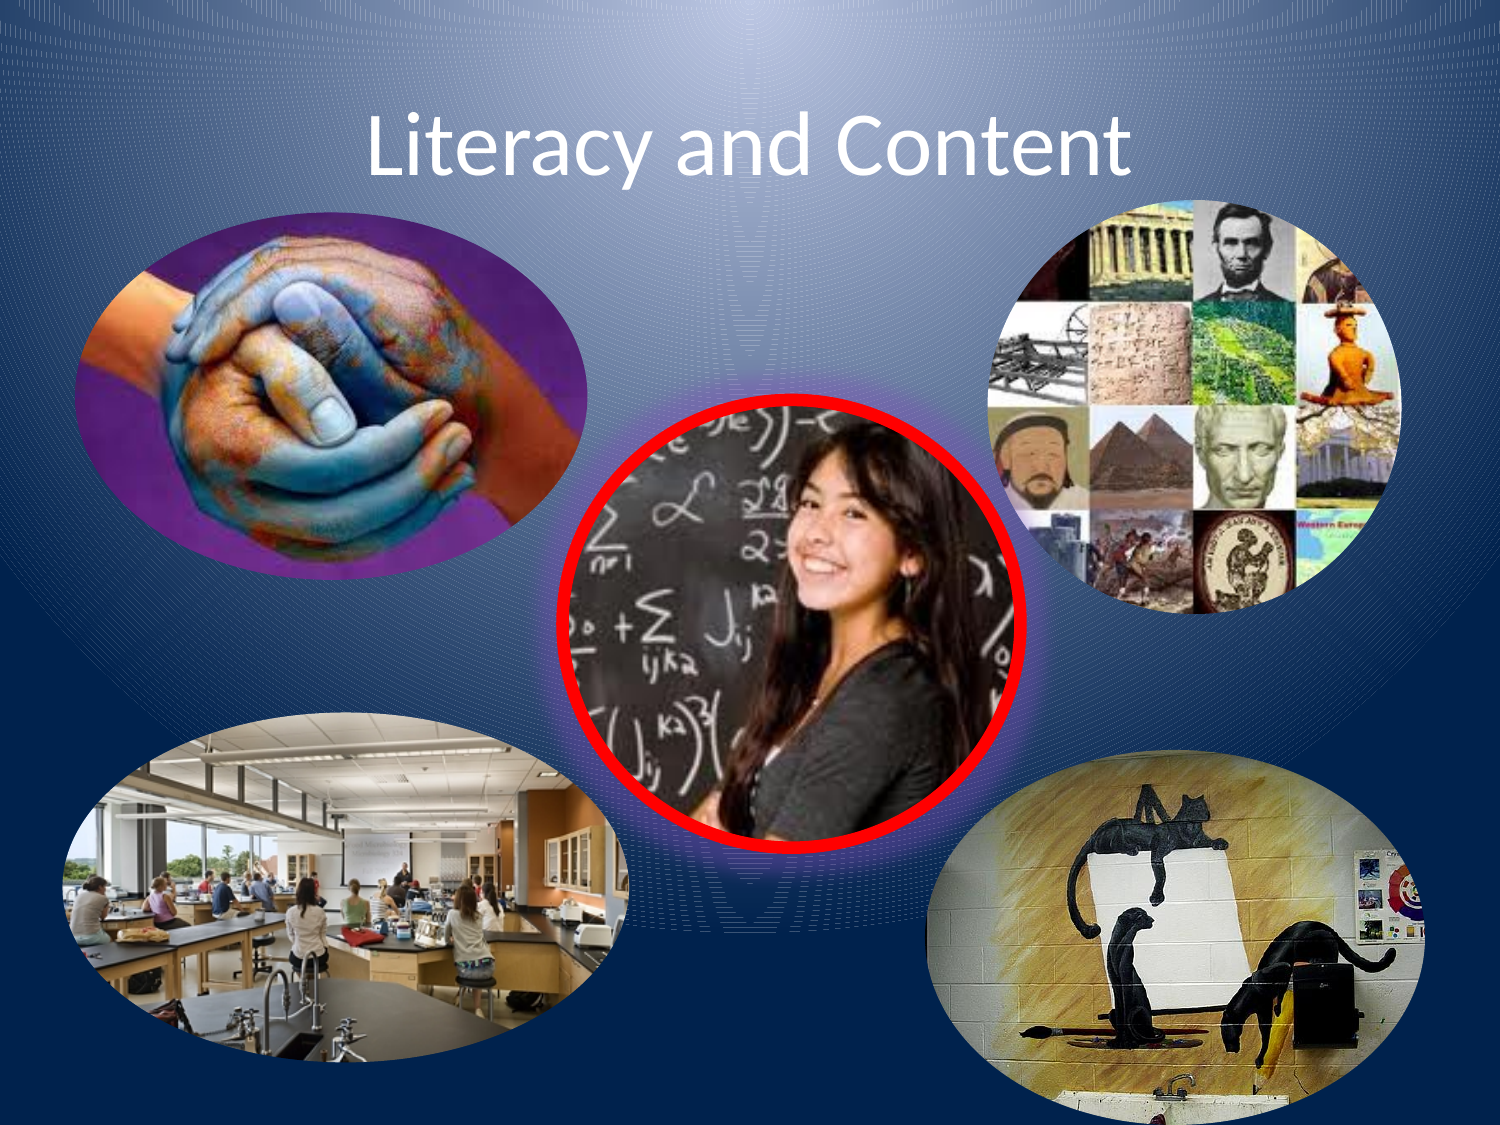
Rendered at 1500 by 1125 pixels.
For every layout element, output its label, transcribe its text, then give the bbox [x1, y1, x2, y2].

picture [62, 212, 1426, 1125]
title Literacy and Content [75, 45, 1425, 233]
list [987, 199, 1402, 615]
